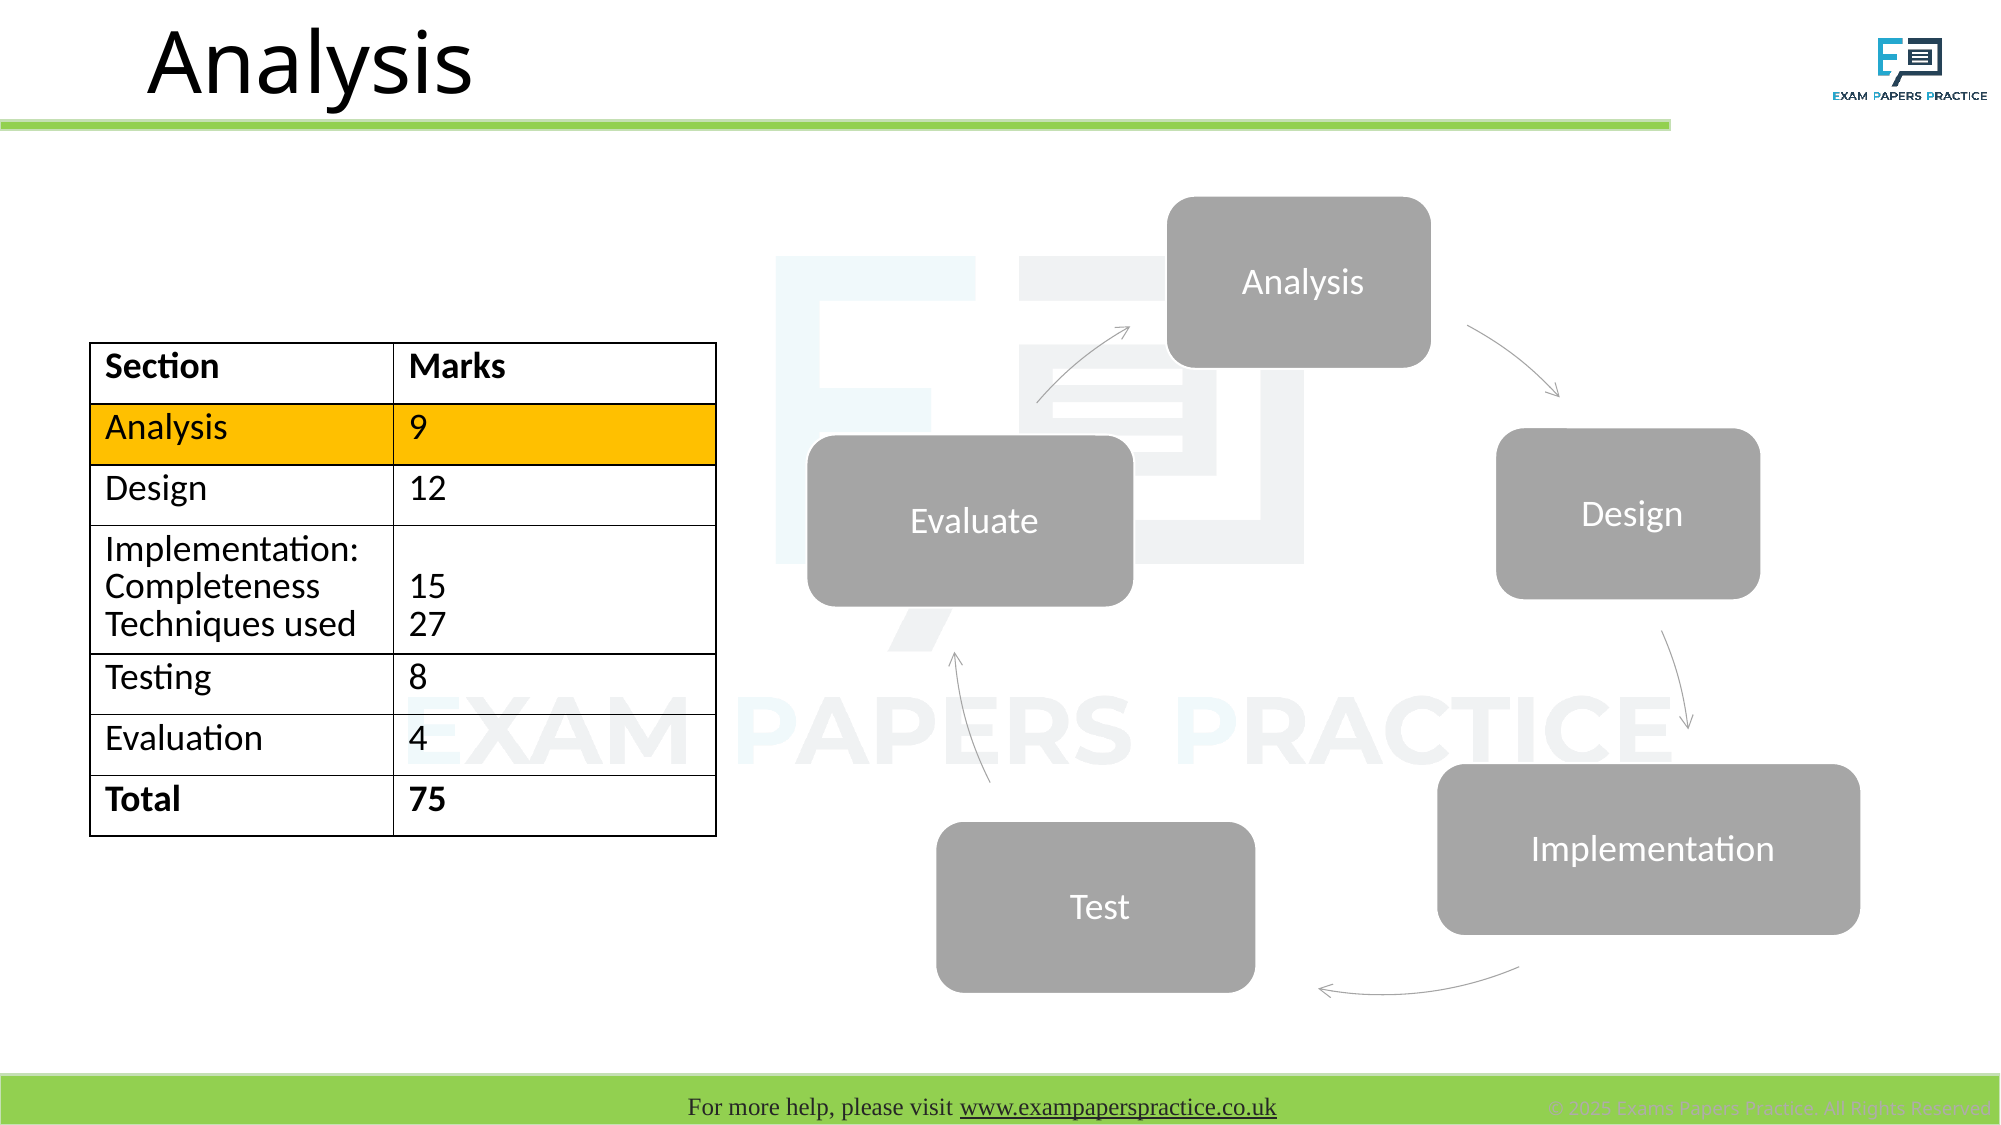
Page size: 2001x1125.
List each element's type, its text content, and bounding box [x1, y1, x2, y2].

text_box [452, 195, 2000, 1006]
table_cell 4 [394, 715, 452, 775]
table_cell 15 27 [394, 526, 452, 653]
table_cell Testing [91, 655, 393, 714]
table_cell Design [91, 466, 393, 525]
table_cell 9 [394, 405, 452, 464]
table_cell Total [91, 776, 393, 835]
title Analysis [132, 11, 1858, 121]
table_cell Implementation: Completeness Techniques used [91, 526, 393, 653]
table_cell Evaluation [91, 715, 393, 775]
table_cell 75 [394, 776, 452, 835]
table_header Section [91, 344, 393, 403]
table_cell Analysis [91, 405, 393, 464]
table_cell 8 [394, 655, 452, 714]
table_cell 12 [394, 466, 452, 525]
table_header Marks [394, 344, 452, 403]
